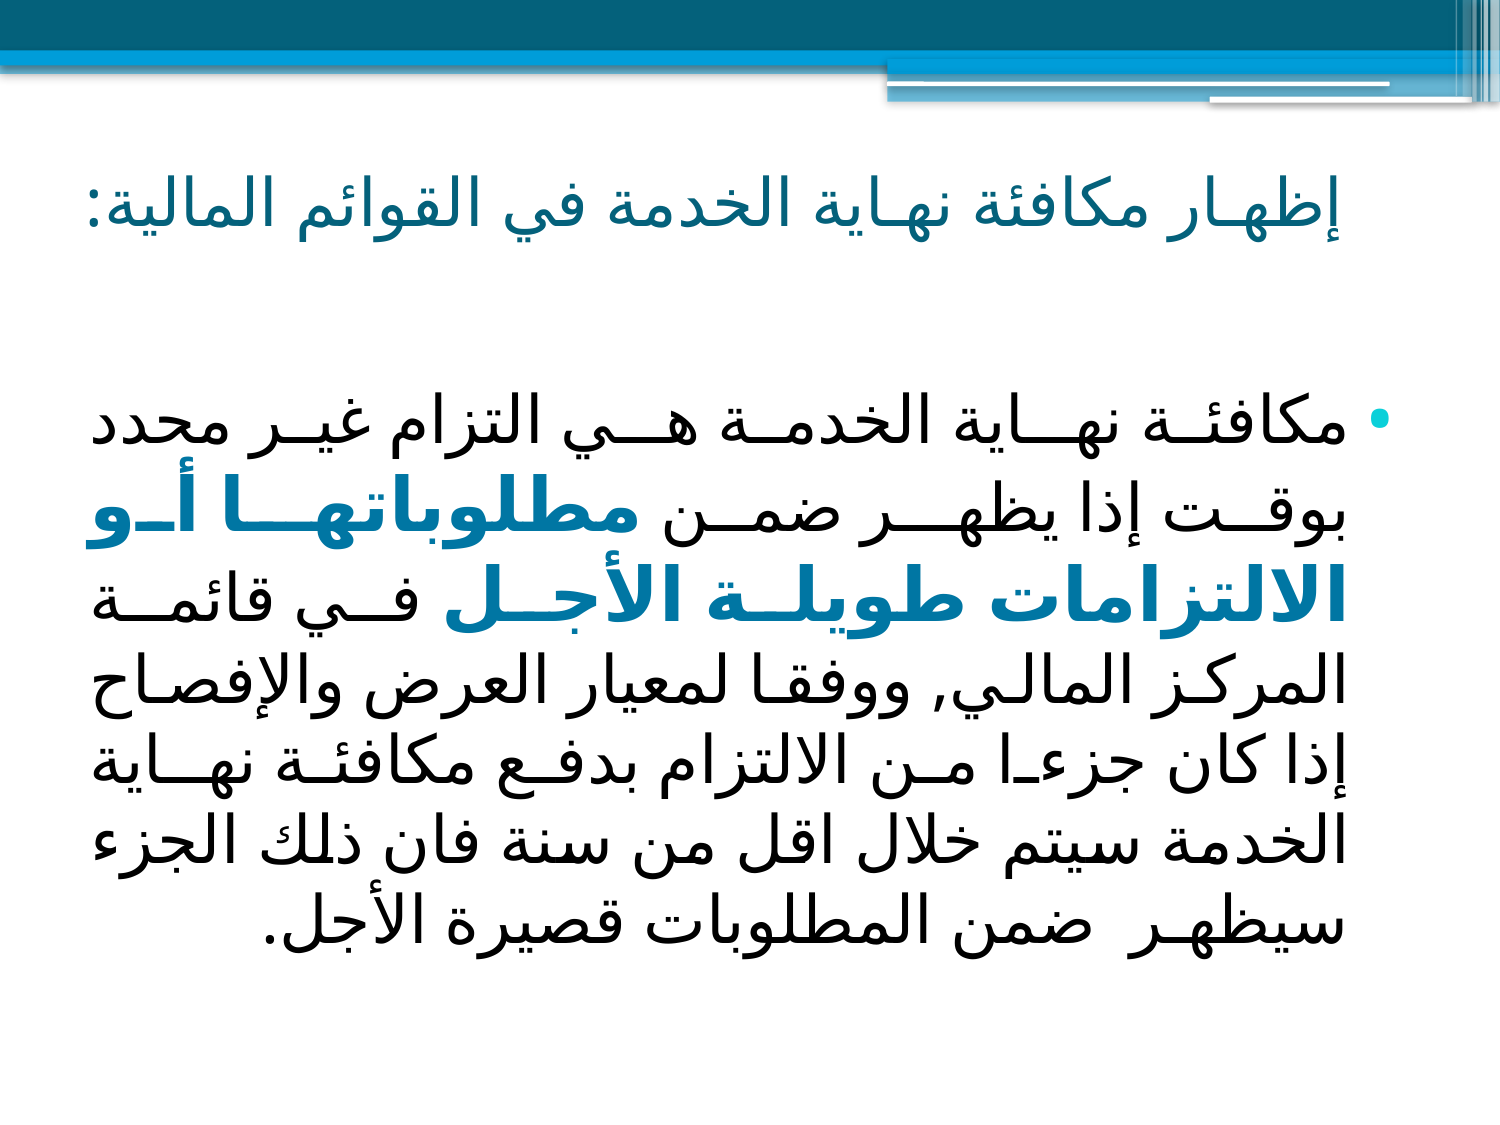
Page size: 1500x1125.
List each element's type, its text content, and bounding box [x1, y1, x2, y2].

title إظهـار مكافئة نهـاية الخدمة في القوائم المالية: [70, 152, 1421, 328]
list مكافئة نهـاية الخدمة هـي التزام غير محدد بوقت إذا يظهـر ضمن مطلوباتهـا أو الالتزامات طويلة الأجل في قائمة المركز المالي, ووفقا لمعيار العرض والإفصاح إذا كان جزءا من الالتزام بدفع مكافئة نهـاية الخدمة سيتم خلال اقل من سنة فان ذلك الجزء سيظهـر ضمن المطلوبات قصيرة الأجل. [75, 368, 1425, 1079]
